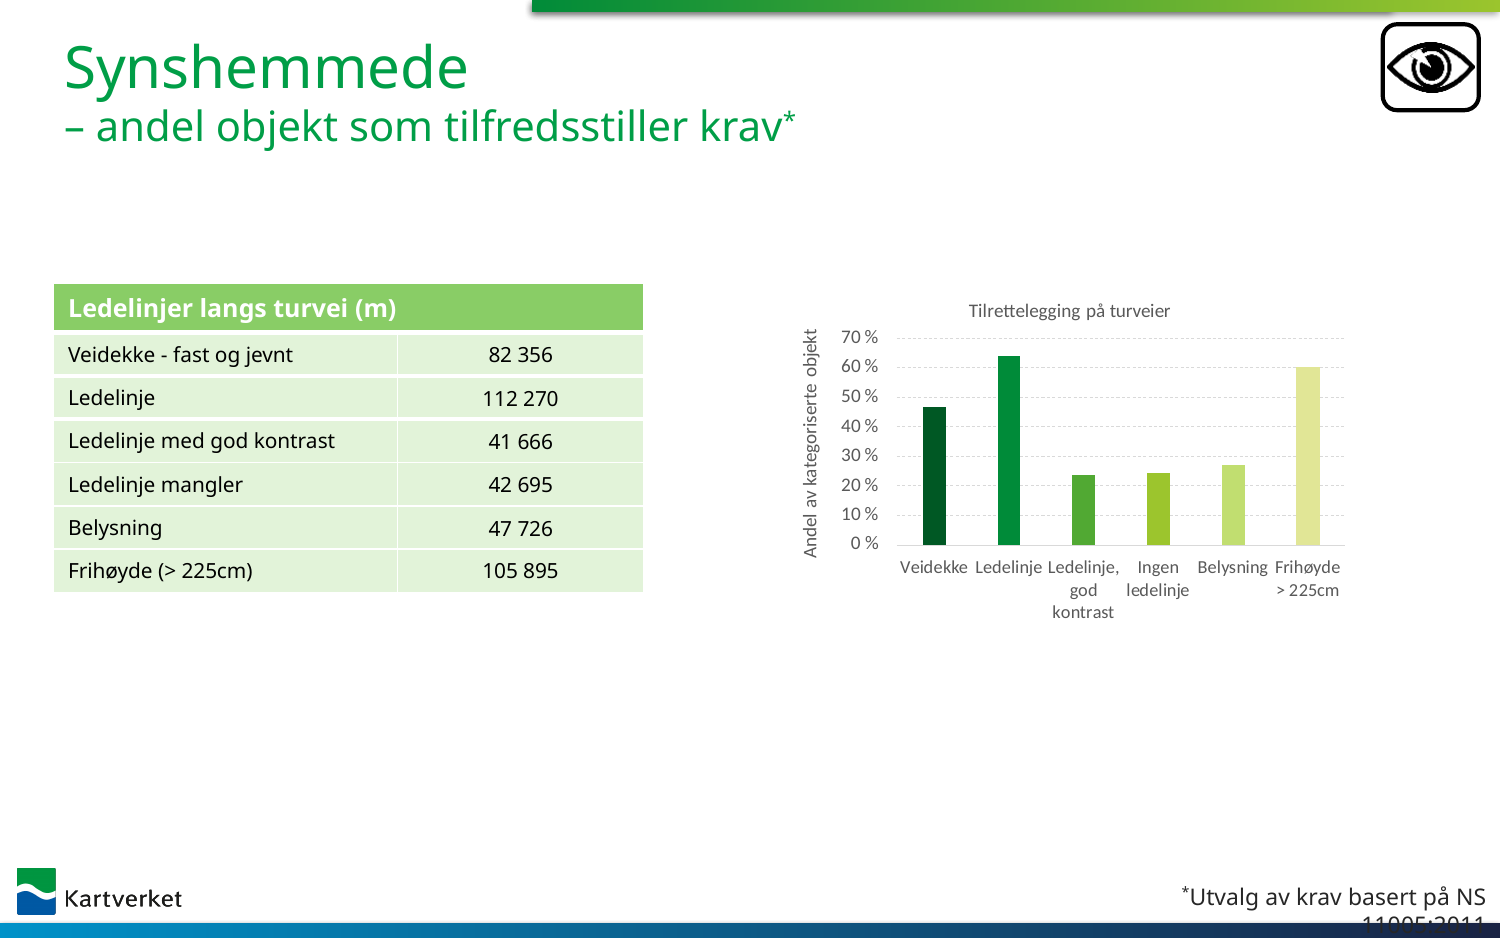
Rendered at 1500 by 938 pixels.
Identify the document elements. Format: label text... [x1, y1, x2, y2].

table_cell 42 695 [398, 463, 643, 505]
table_cell Ledelinje med god kontrast [54, 421, 397, 462]
picture [791, 291, 1348, 630]
table_cell 47 726 [398, 507, 643, 548]
table_cell 112 270 [398, 378, 643, 417]
text_box *Utvalg av krav basert på NS 11005:2011 [1068, 873, 1500, 938]
table_cell Frihøyde (> 225cm) [54, 550, 397, 592]
table_cell 82 356 [398, 335, 643, 374]
table_cell 41 666 [398, 421, 643, 462]
table_cell Veidekke - fast og jevnt [54, 335, 397, 374]
table_header Ledelinjer langs turvei (m) [54, 284, 643, 330]
text_box Synshemmede – andel objekt som tilfredsstiller krav* [49, 24, 1431, 158]
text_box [1382, 24, 1480, 111]
table_cell Ledelinje [54, 378, 397, 417]
table_cell 105 895 [398, 550, 643, 592]
table_cell Ledelinje mangler [54, 463, 397, 505]
table_cell Belysning [54, 507, 397, 548]
